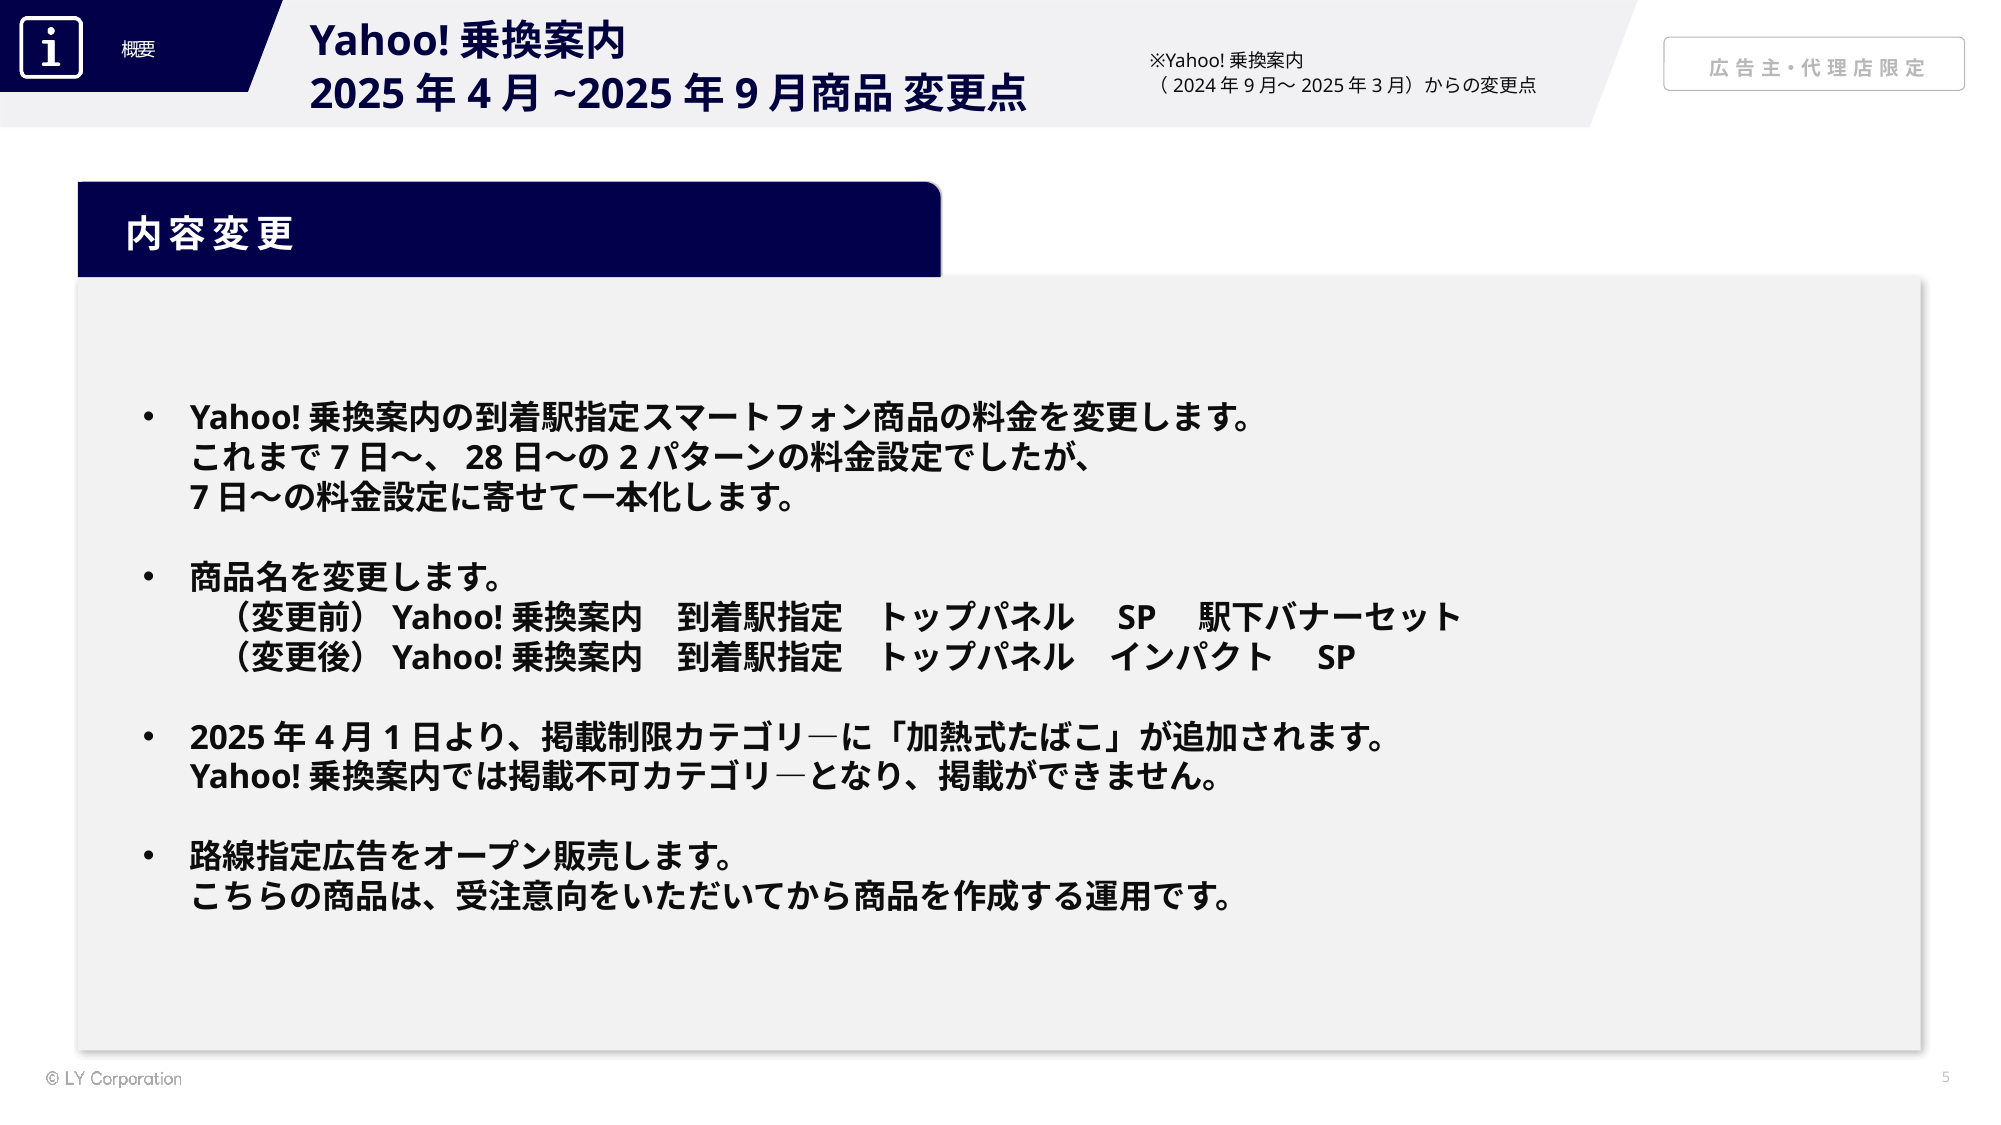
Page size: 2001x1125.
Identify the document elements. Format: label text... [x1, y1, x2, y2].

picture [9, 5, 92, 87]
text_box 概要 [97, 13, 180, 81]
list Yahoo!乗換案内 2025年4月~2025年9月商品 変更点 [309, 41, 1645, 97]
text_box ※Yahoo!乗換案内 （2024年9月～2025年3月）からの変更点 [1149, 46, 1538, 96]
text_box 内容変更 [76, 180, 942, 279]
picture [46, 1071, 181, 1088]
text_box Yahoo!乗換案内の到着駅指定スマートフォン商品の料金を変更します。 これまで7日～、28日～の2パターンの料金設定でしたが、 7日～の料金設定に寄せて一本化します。 商品名を変更します。 （変更前）Yahoo!乗換案内 到着駅指定 トップパネル SP 駅下バナーセット （変更後）Yahoo!乗換案内 到着駅指定 トップパネル インパクト SP 2025年4月1日より、掲載制限カテゴリ―に「加熱式たばこ」が追加されます。 Yahoo!乗換案内では掲載不可カテゴリ―となり、掲載ができません。 路線指定広告をオープン販売します。 こちらの商品は、受注意向をいただいてから商品を作成する運用です。 [77, 276, 1922, 1052]
